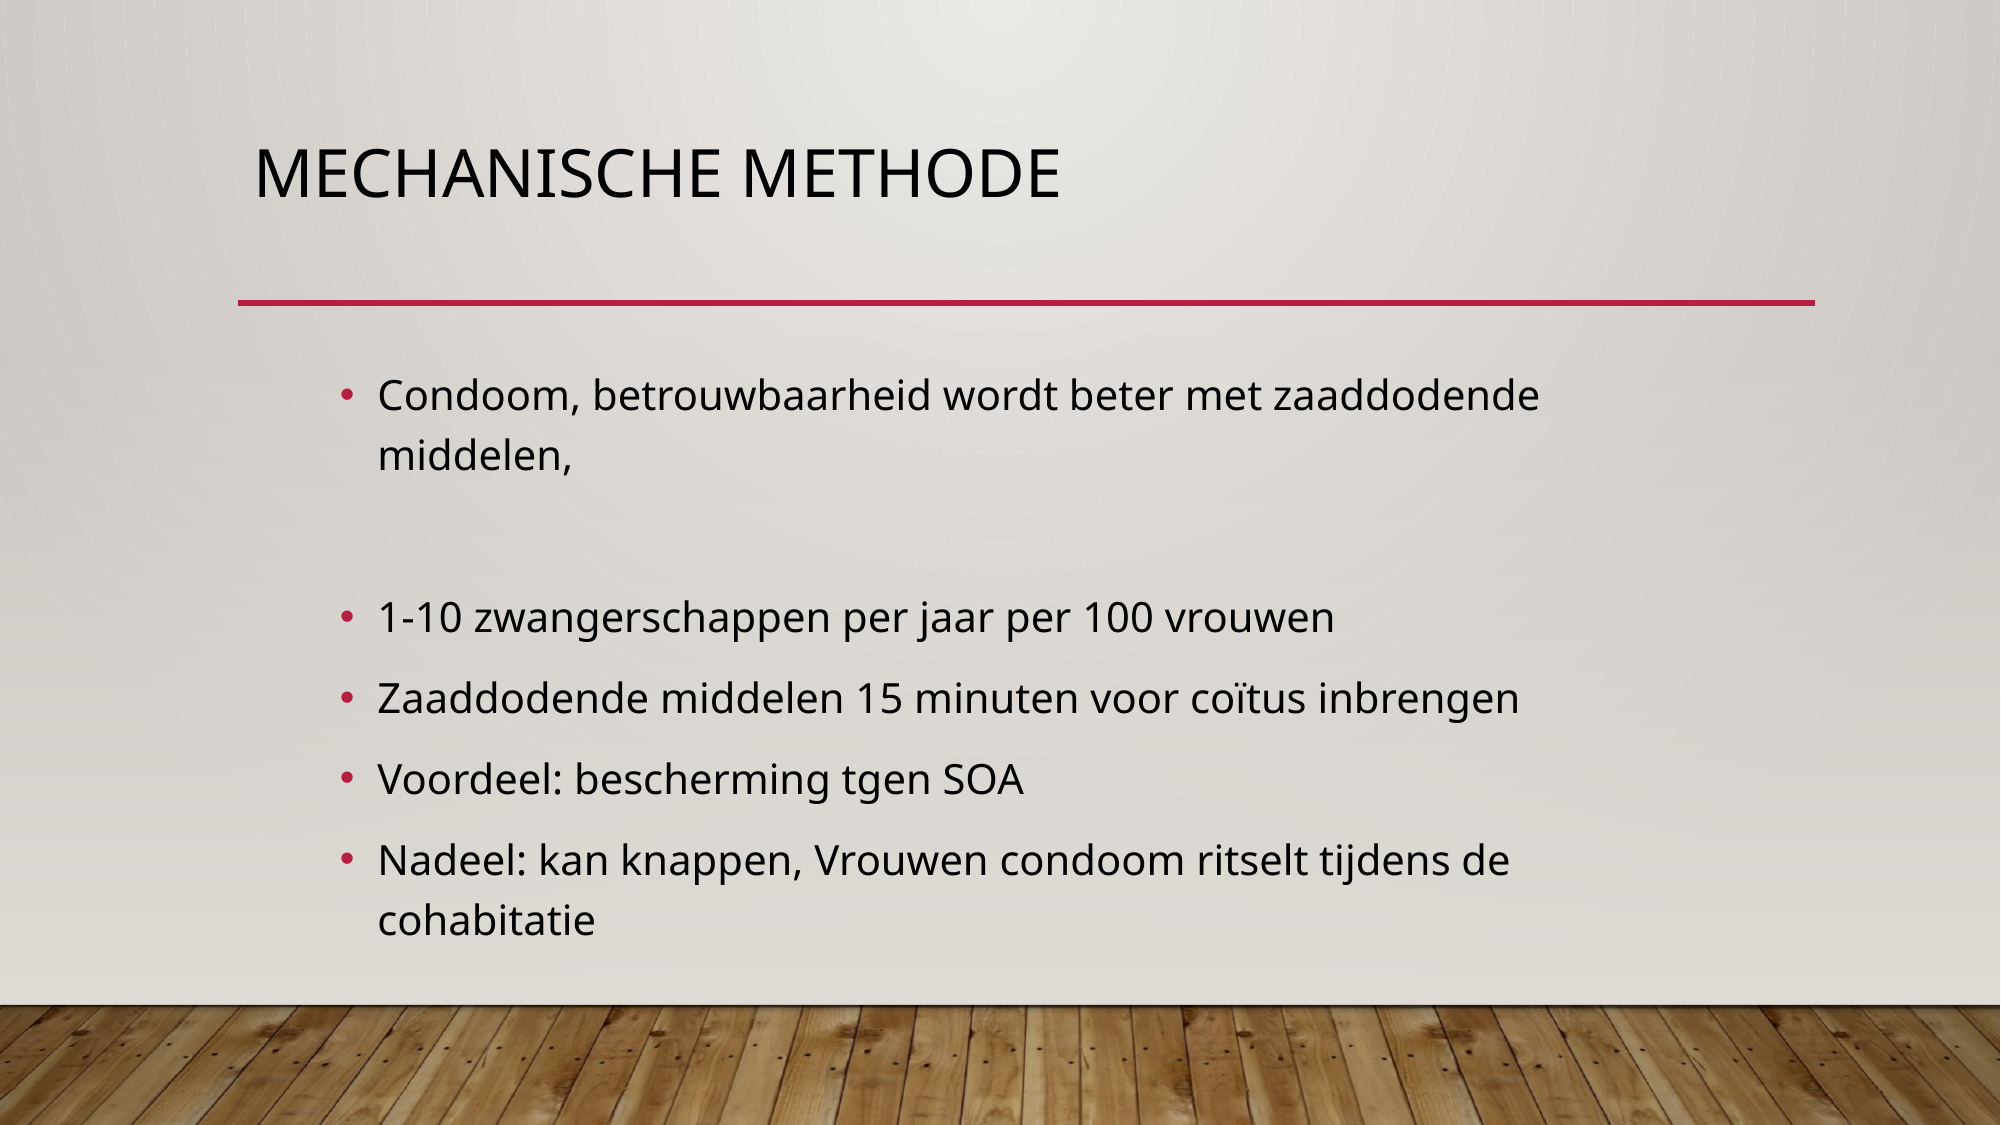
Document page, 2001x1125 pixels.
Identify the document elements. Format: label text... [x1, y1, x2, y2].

title Mechanische methode [238, 131, 1814, 305]
list Condoom, betrouwbaarheid wordt beter met zaaddodende middelen, 1-10 zwangerschappen per jaar per 100 vrouwen Zaaddodende middelen 15 minuten voor coïtus inbrengen Voordeel: bescherming tgen SOA Nadeel: kan knappen, Vrouwen condoom ritselt tijdens de cohabitatie [324, 200, 1675, 1006]
picture [0, 1005, 2000, 1125]
